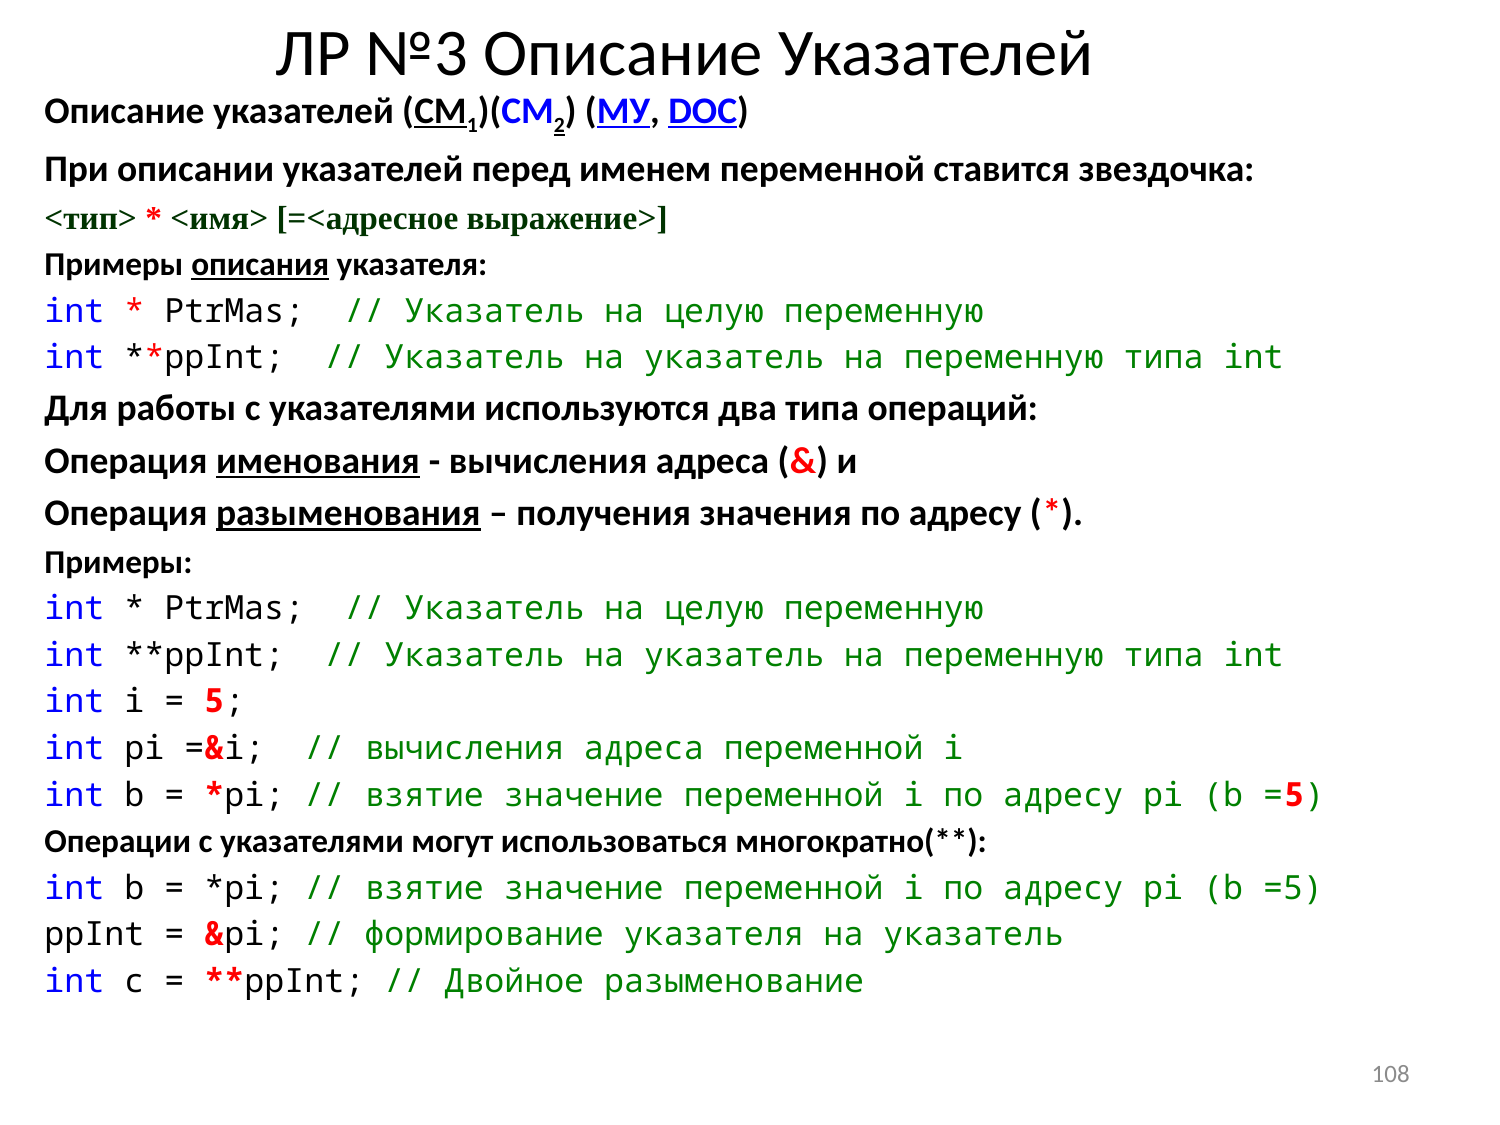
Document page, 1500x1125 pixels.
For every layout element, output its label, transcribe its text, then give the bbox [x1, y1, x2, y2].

title ЛР №3 Описание Указателей [194, 7, 1176, 78]
slide_number 108 [1074, 1042, 1425, 1103]
text_box Описание указателей (СМ1)(СМ2) (МУ, DOC) При описании указателей перед именем переменной ставится звездочка: <тип> * <имя> [=<адресное выражение>] Примеры описания указателя: int * PtrMas; // Указатель на целую переменную int **ppInt; // Указатель на указатель на переменную типа int Для работы с указателями используются два типа операций: Операция именования - вычисления адреса (&) и Операция разыменования – получения значения по адресу (*). Примеры: int * PtrMas; // Указатель на целую переменную int **ppInt; // Указатель на указатель на переменную типа int int i = 5; int pi =&i; // вычисления адреса переменной i int b = *pi; // взятие значение переменной i по адресу pi (b =5) Операции с указателями могут использоваться многократно(**): int b = *pi; // взятие значение переменной i по адресу pi (b =5) ppInt = &pi; // формирование указателя на указатель int c = **ppInt; // Двойное разыменование [29, 78, 1495, 1047]
